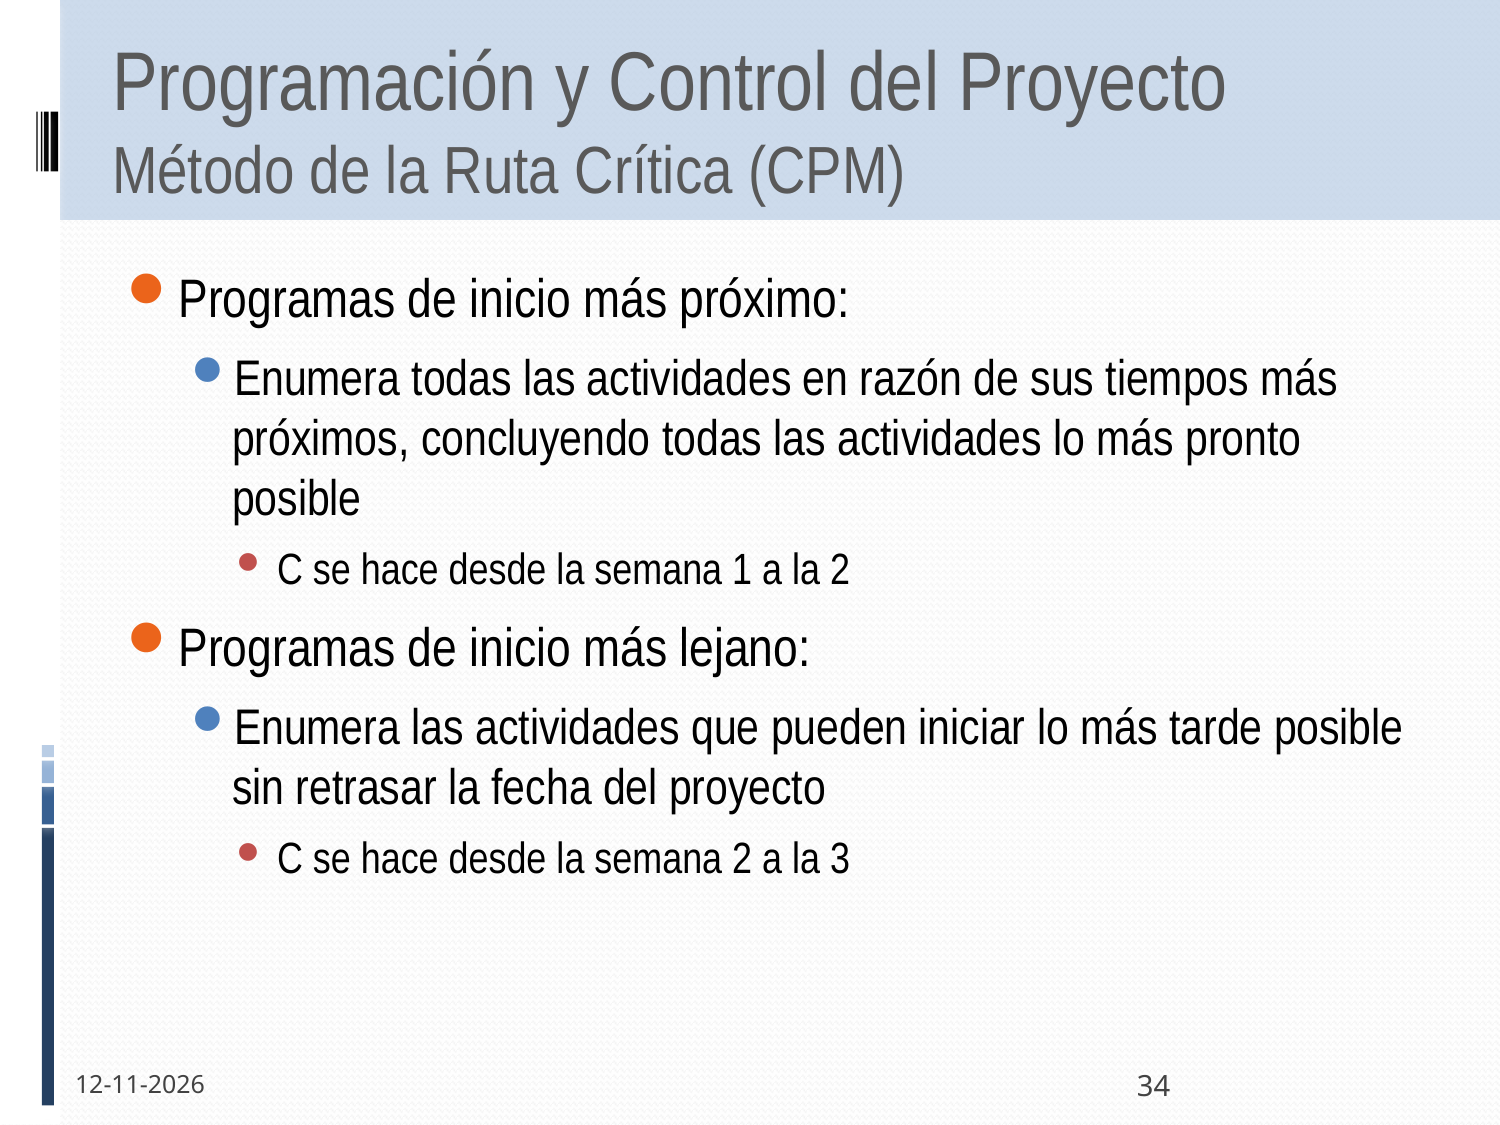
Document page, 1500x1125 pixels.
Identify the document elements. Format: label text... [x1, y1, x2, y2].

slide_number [75, 1042, 243, 1103]
title Programación y Control del Proyecto Método de la Ruta Crítica (CPM) [111, 18, 1436, 207]
slide_number 34 [1045, 1046, 1171, 1107]
list Programas de inicio más próximo: Enumera todas las actividades en razón de sus tiempos más próximos, concluyendo todas las actividades lo más pronto posible C se hace desde la semana 1 a la 2 Programas de inicio más lejano: Enumera las actividades que pueden iniciar lo más tarde posible sin retrasar la fecha del proyecto C se hace desde la semana 2 a la 3 [111, 255, 1436, 1038]
